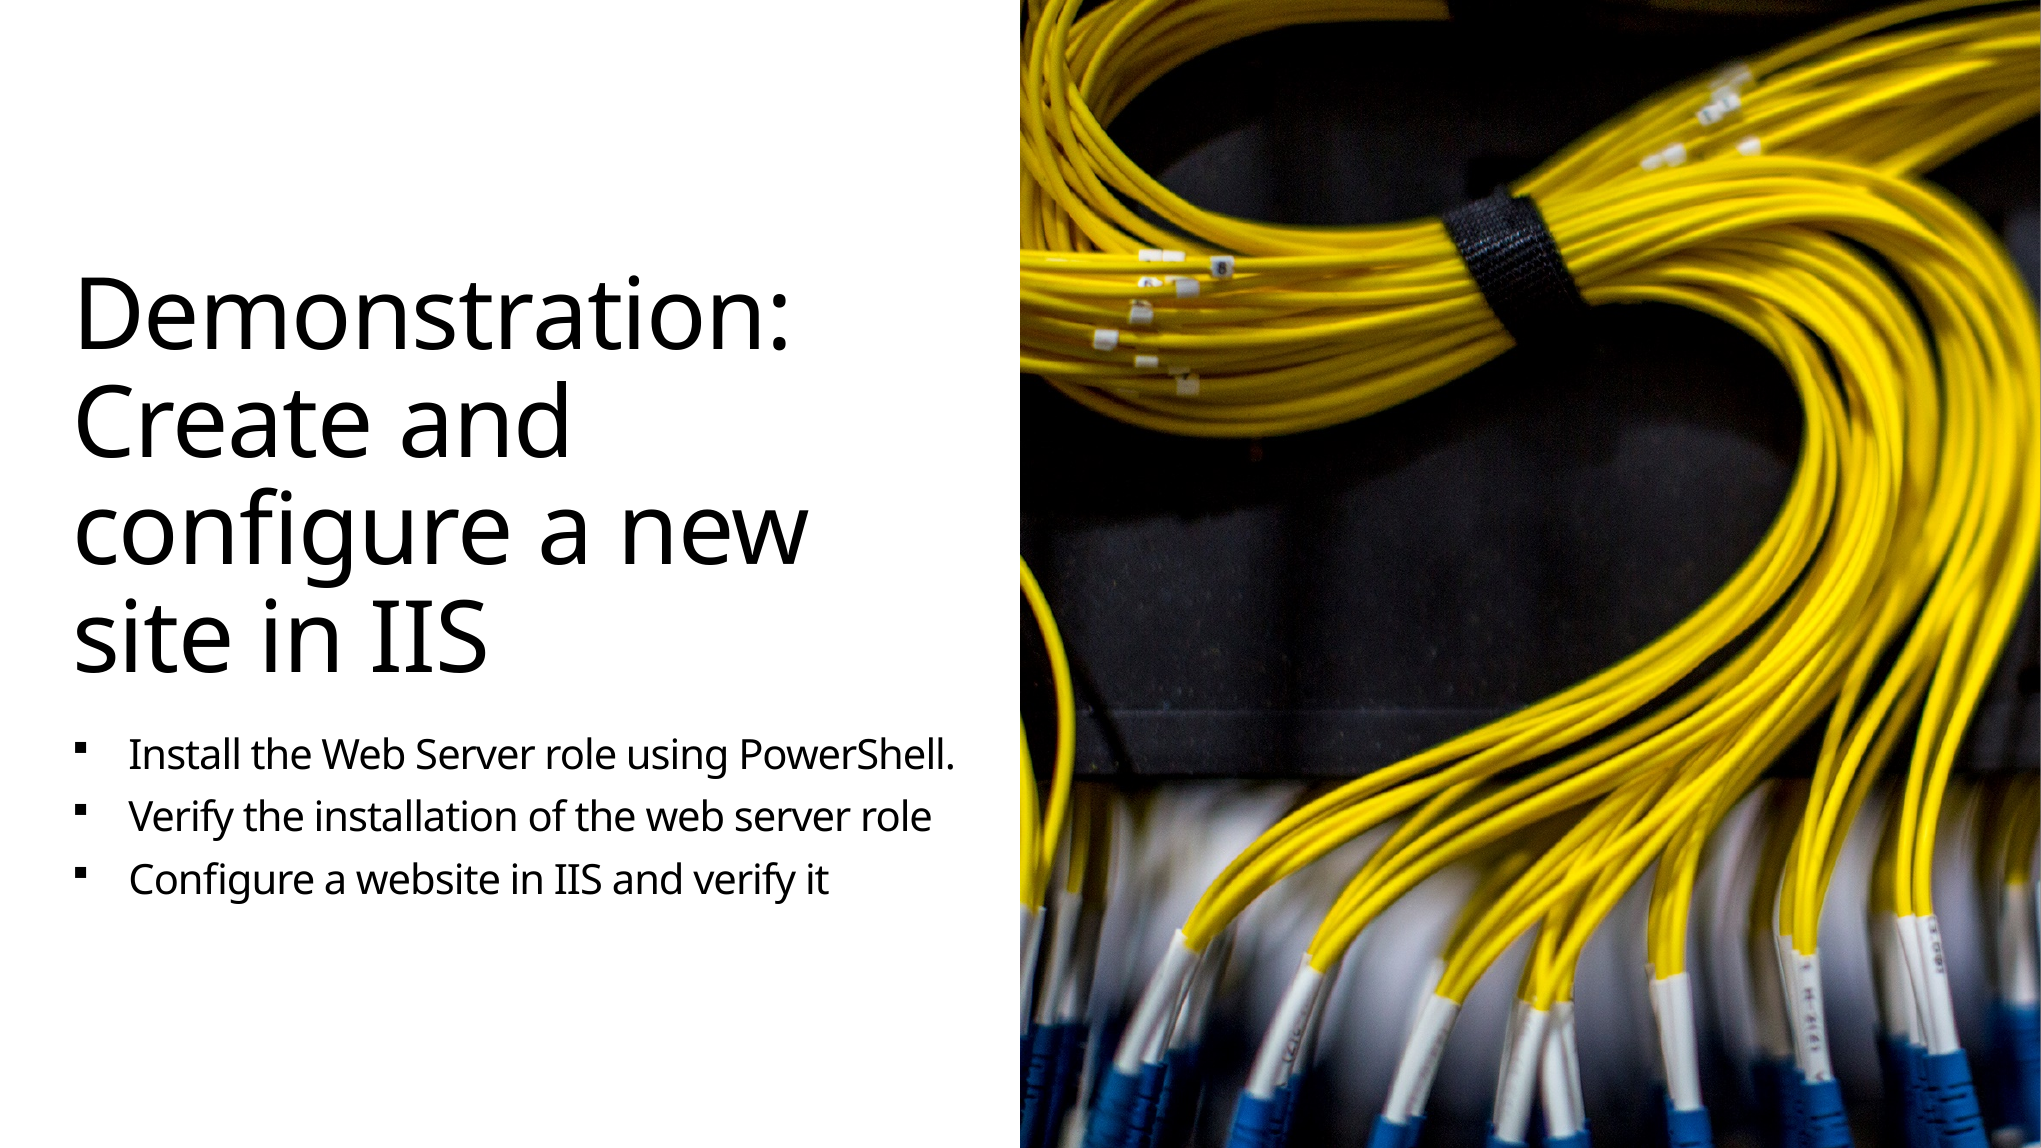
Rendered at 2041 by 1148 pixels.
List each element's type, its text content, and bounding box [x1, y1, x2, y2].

picture [1020, 0, 2041, 1148]
title Demonstration: Create and configure a new site in IIS [71, 424, 981, 725]
subtitle Install the Web Server role using PowerShell. Verify the installation of the web server role Configure a website in IIS and verify it [71, 727, 981, 1005]
